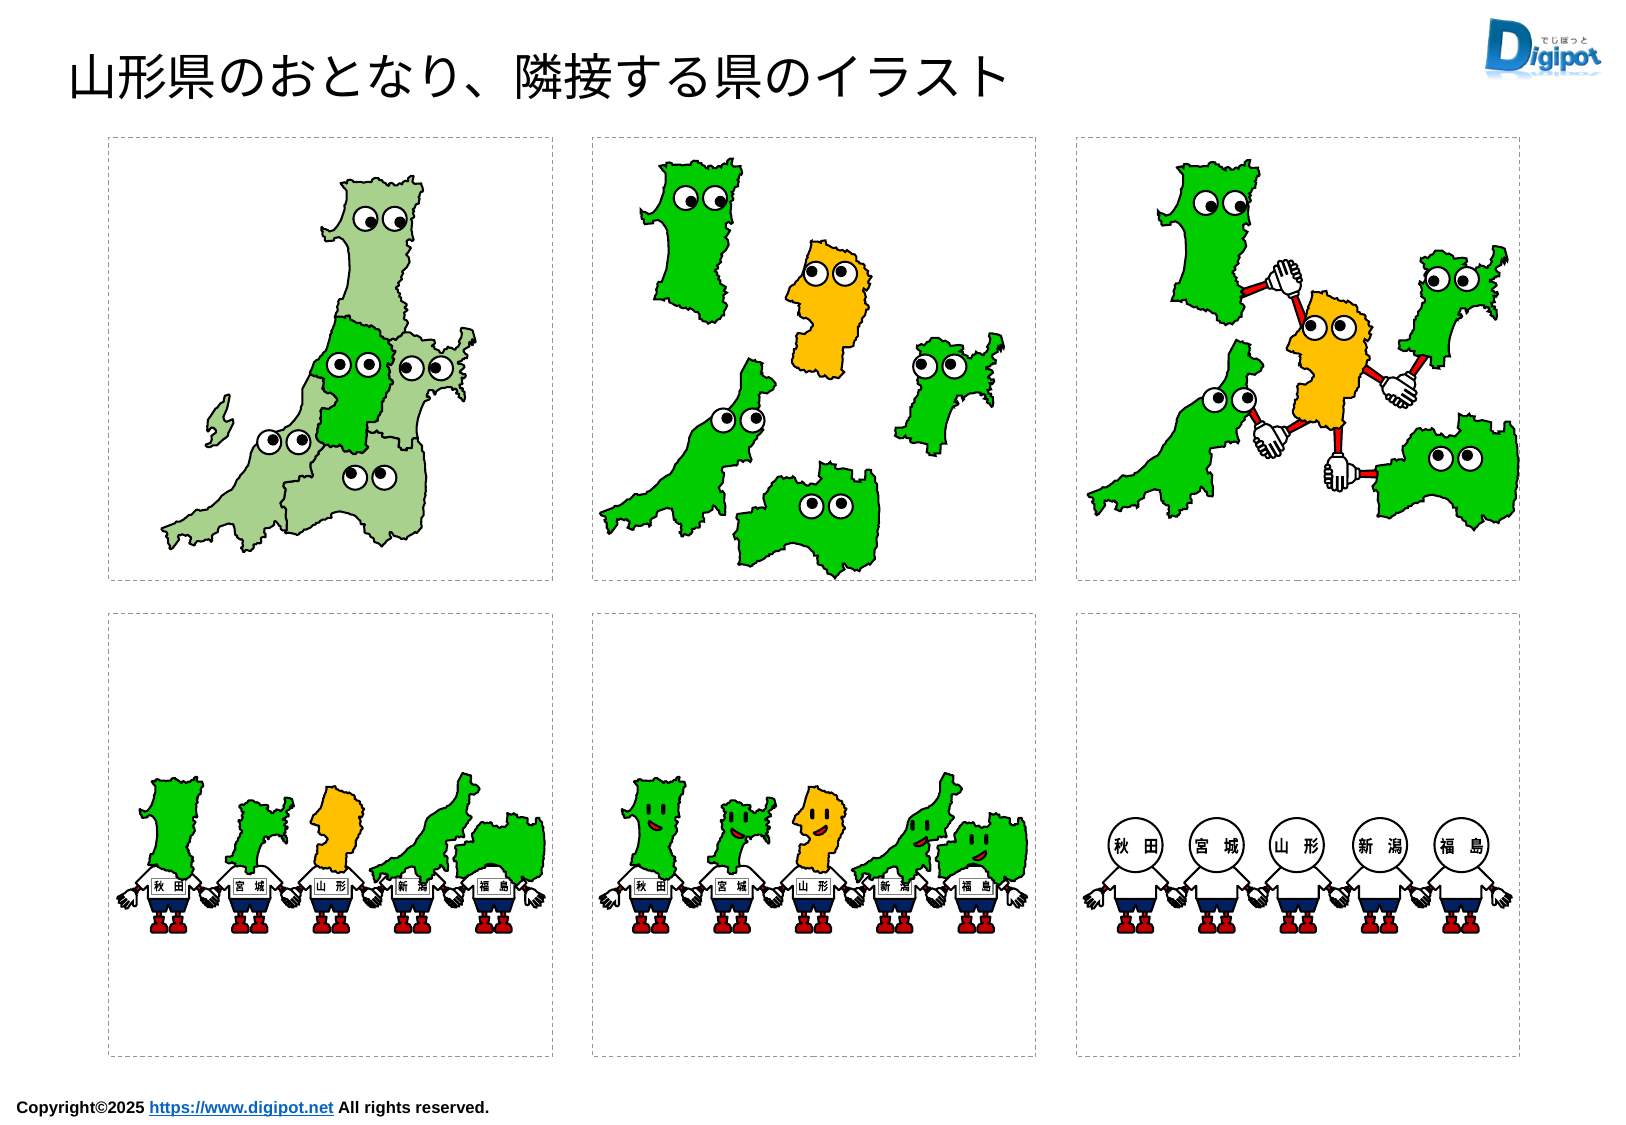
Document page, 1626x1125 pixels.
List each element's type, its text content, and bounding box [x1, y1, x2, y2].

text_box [161, 175, 476, 552]
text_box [118, 772, 545, 933]
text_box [1087, 159, 1519, 530]
picture [1485, 18, 1602, 82]
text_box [599, 158, 1004, 579]
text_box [1084, 817, 1511, 933]
text_box 山形県のおとなり、隣接する県のイラスト [52, 38, 1028, 113]
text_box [600, 772, 1028, 933]
